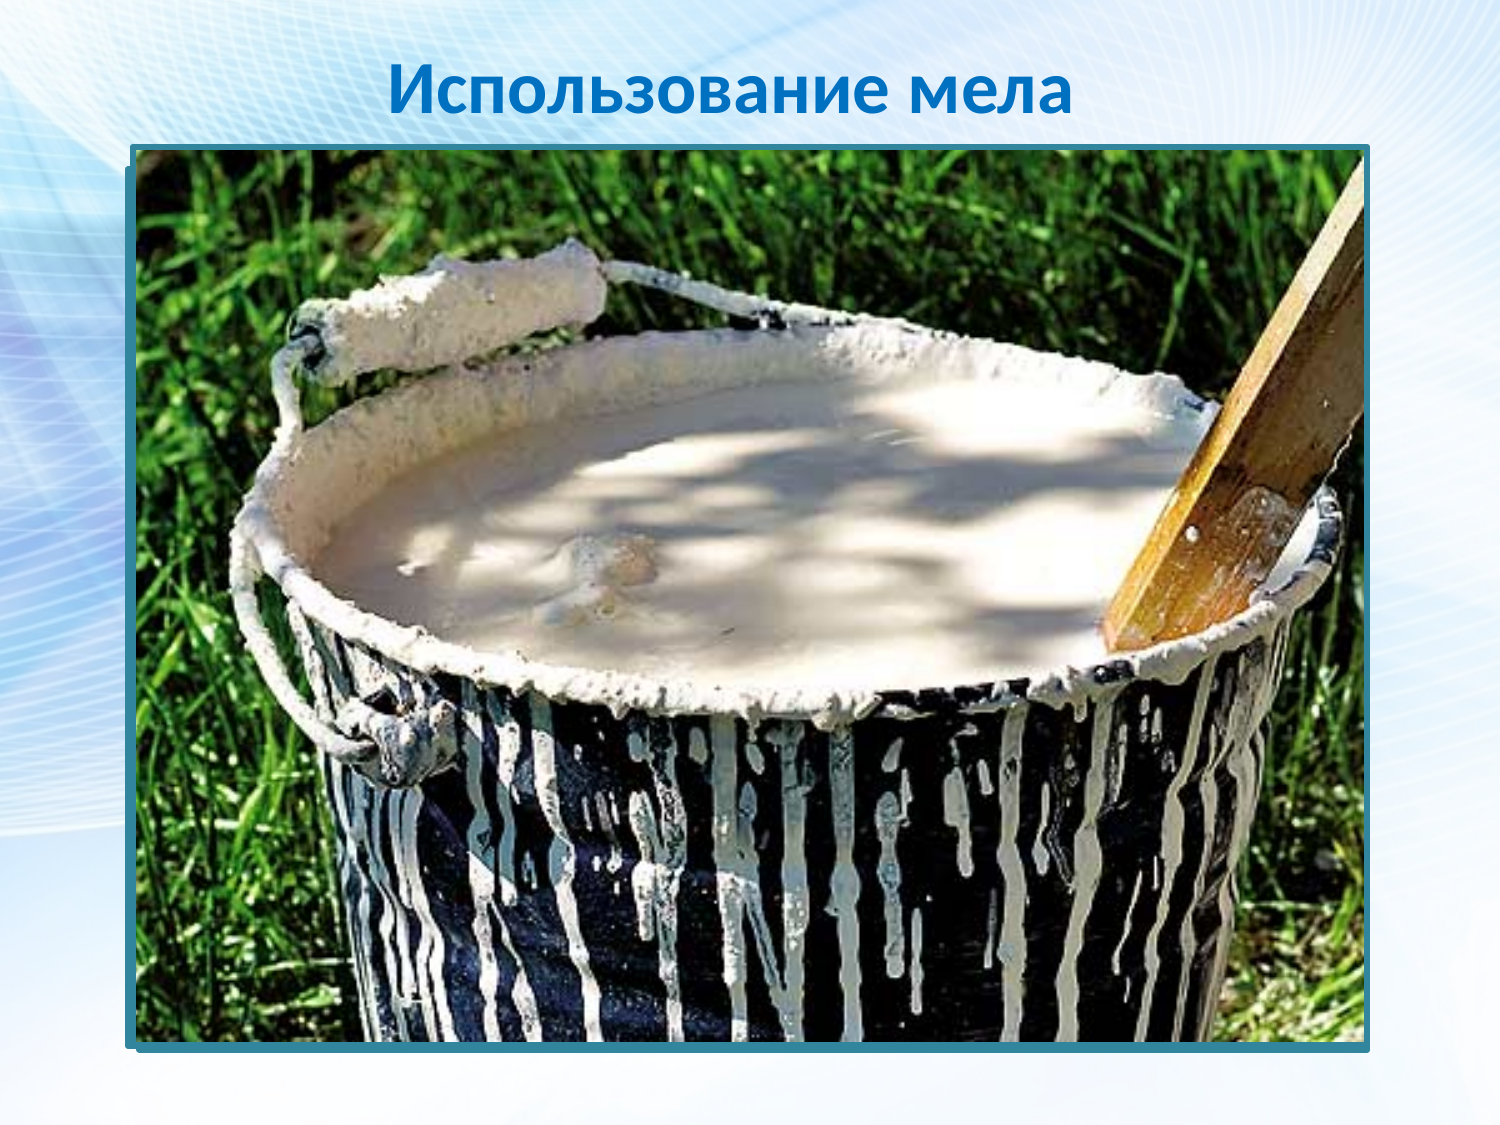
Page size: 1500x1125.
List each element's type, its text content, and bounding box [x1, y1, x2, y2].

text_box Использование мела [372, 30, 1090, 136]
picture [130, 149, 1365, 1047]
